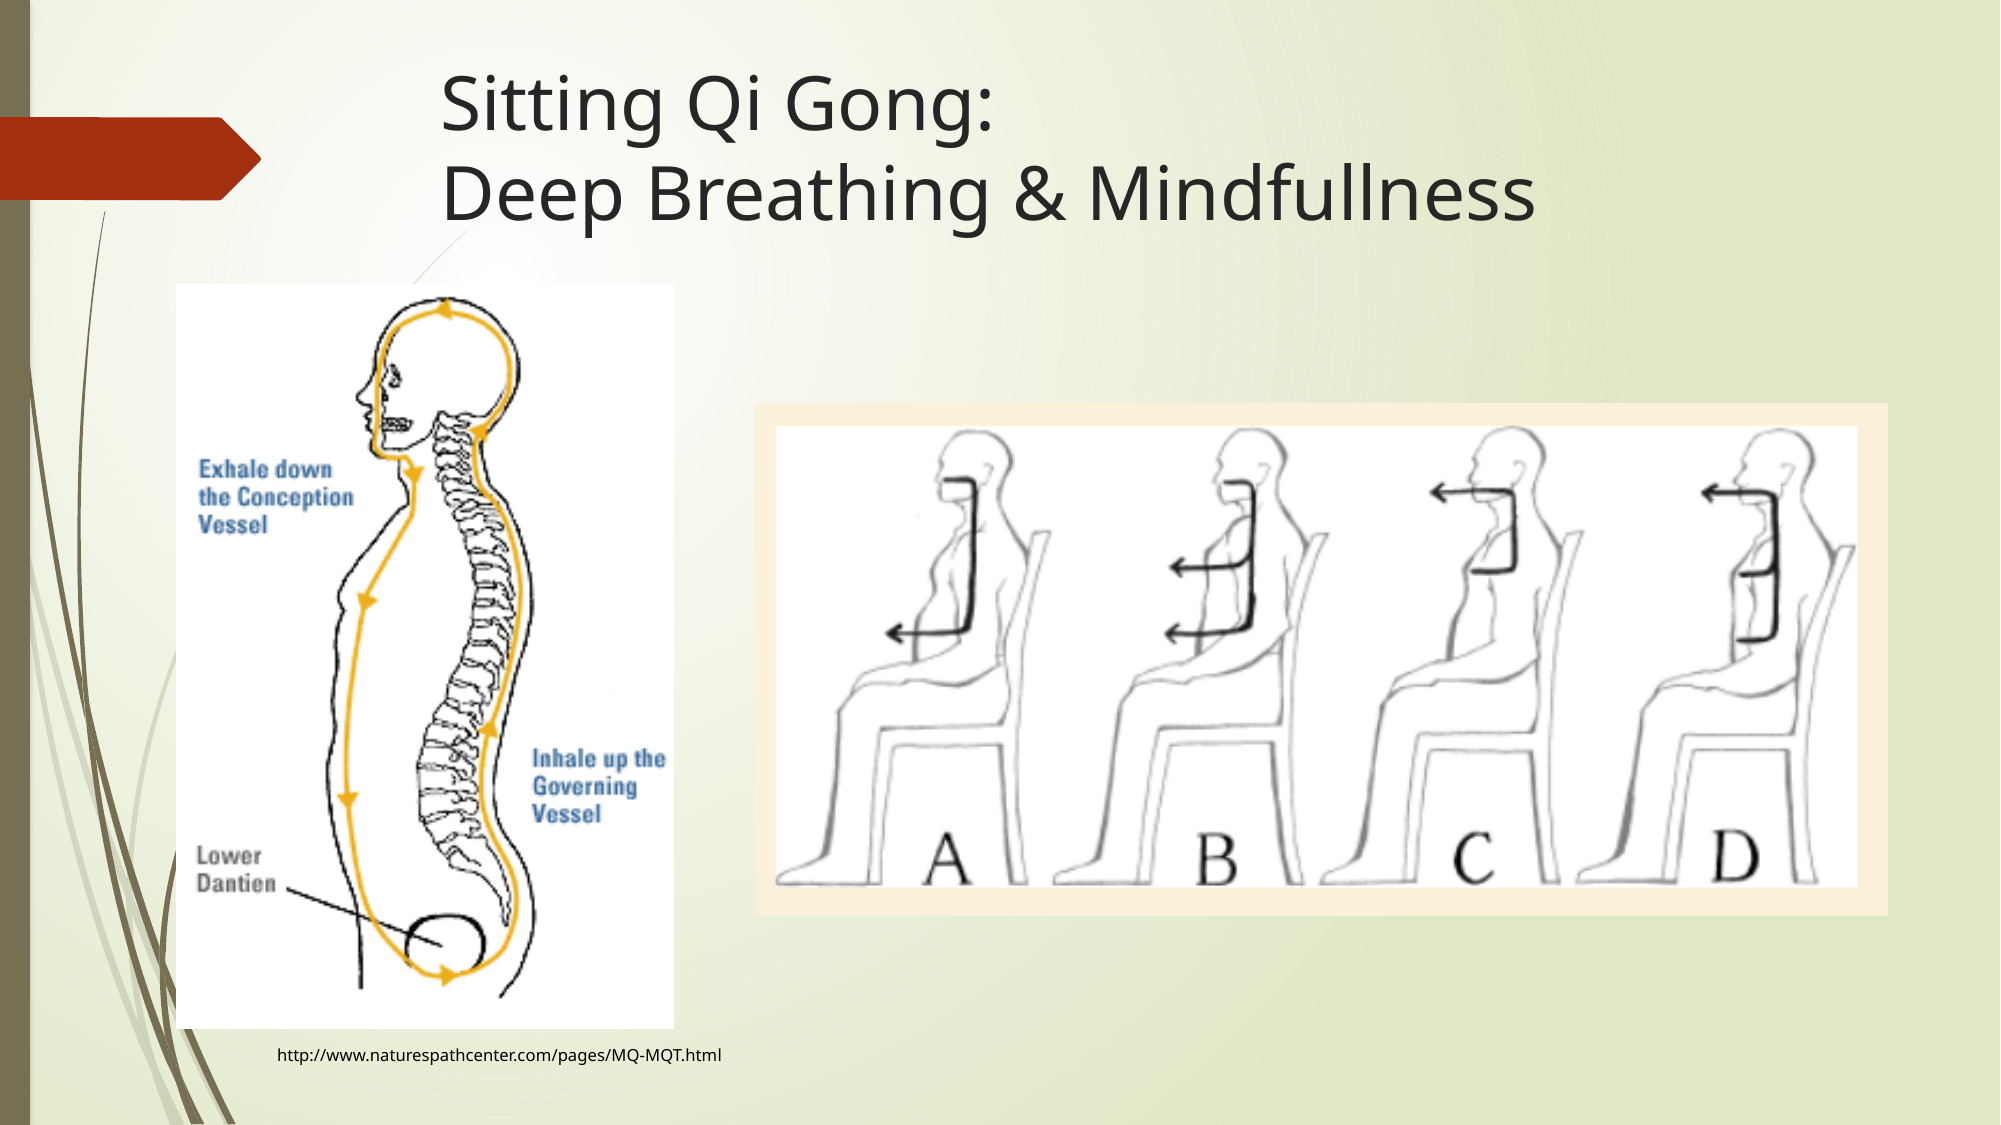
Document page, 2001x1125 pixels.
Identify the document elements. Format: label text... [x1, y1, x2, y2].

picture [176, 284, 674, 1029]
picture [755, 403, 1888, 916]
text_box http://www.naturespathcenter.com/pages/MQ-MQT.html [262, 1037, 827, 1072]
title Sitting Qi Gong: Deep Breathing & Mindfullness [425, 47, 1888, 258]
